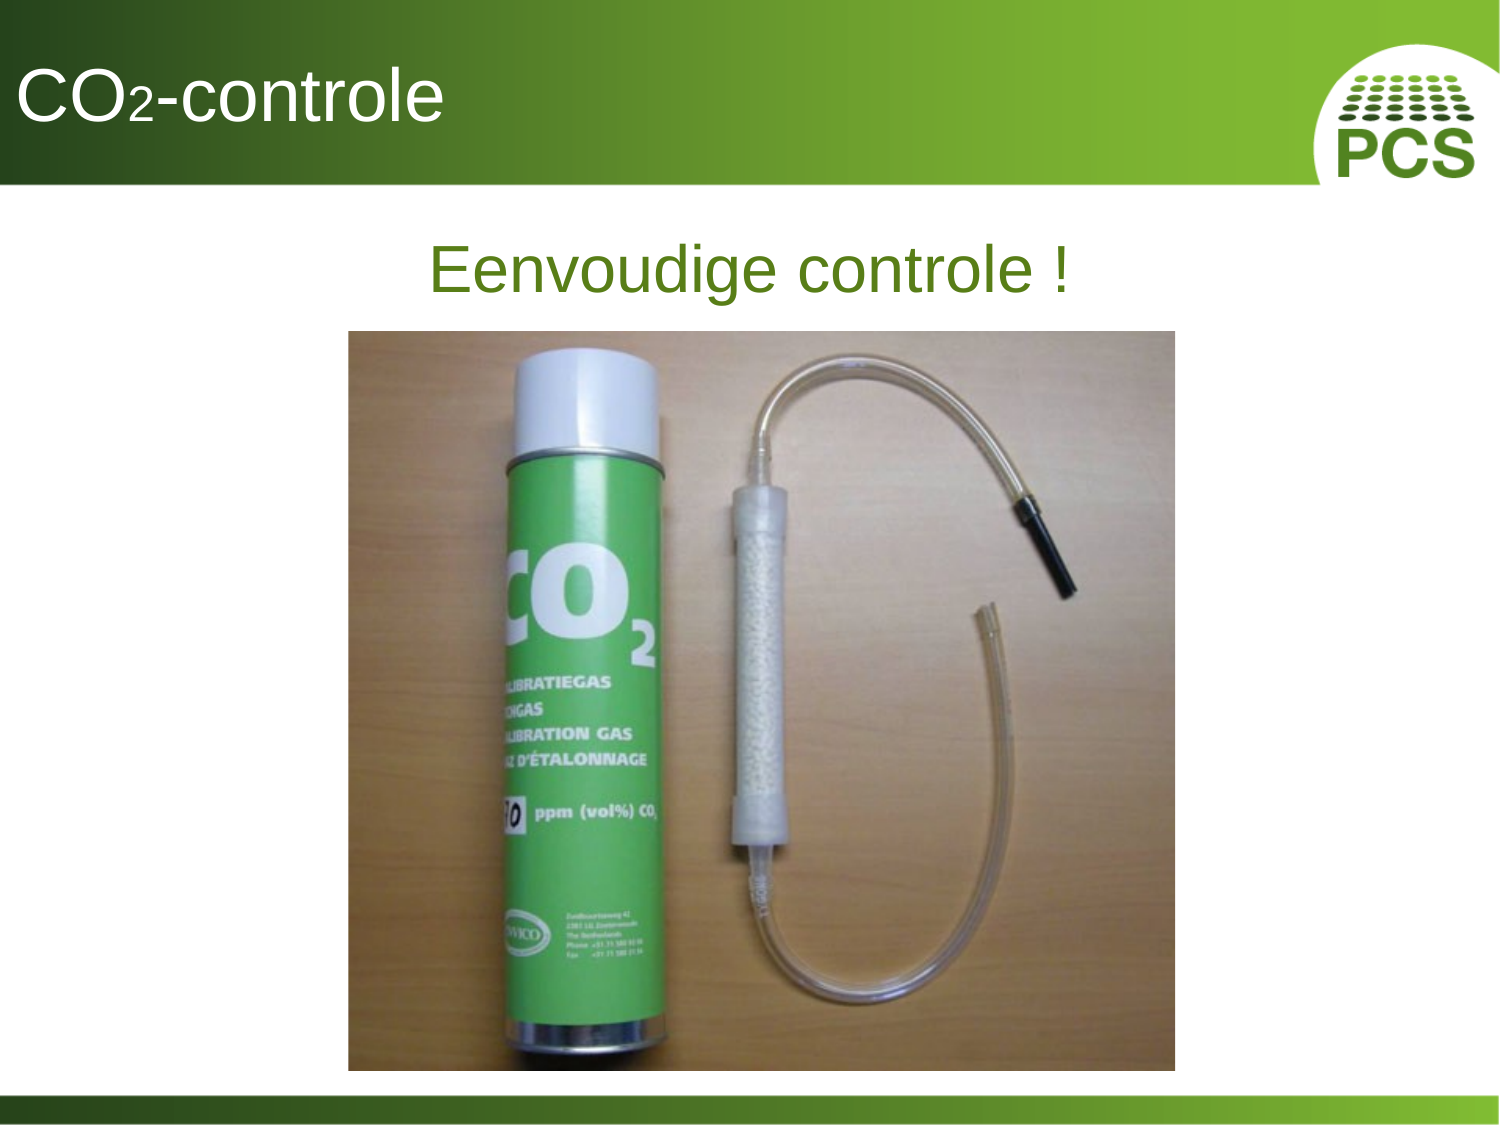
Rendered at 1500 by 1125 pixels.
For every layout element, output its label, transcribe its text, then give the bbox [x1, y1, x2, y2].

text_box CO2-controle [12, 44, 450, 137]
text_box Eenvoudige controle ! [426, 223, 1075, 306]
picture [0, 0, 1500, 1125]
text_box [348, 331, 1176, 1071]
